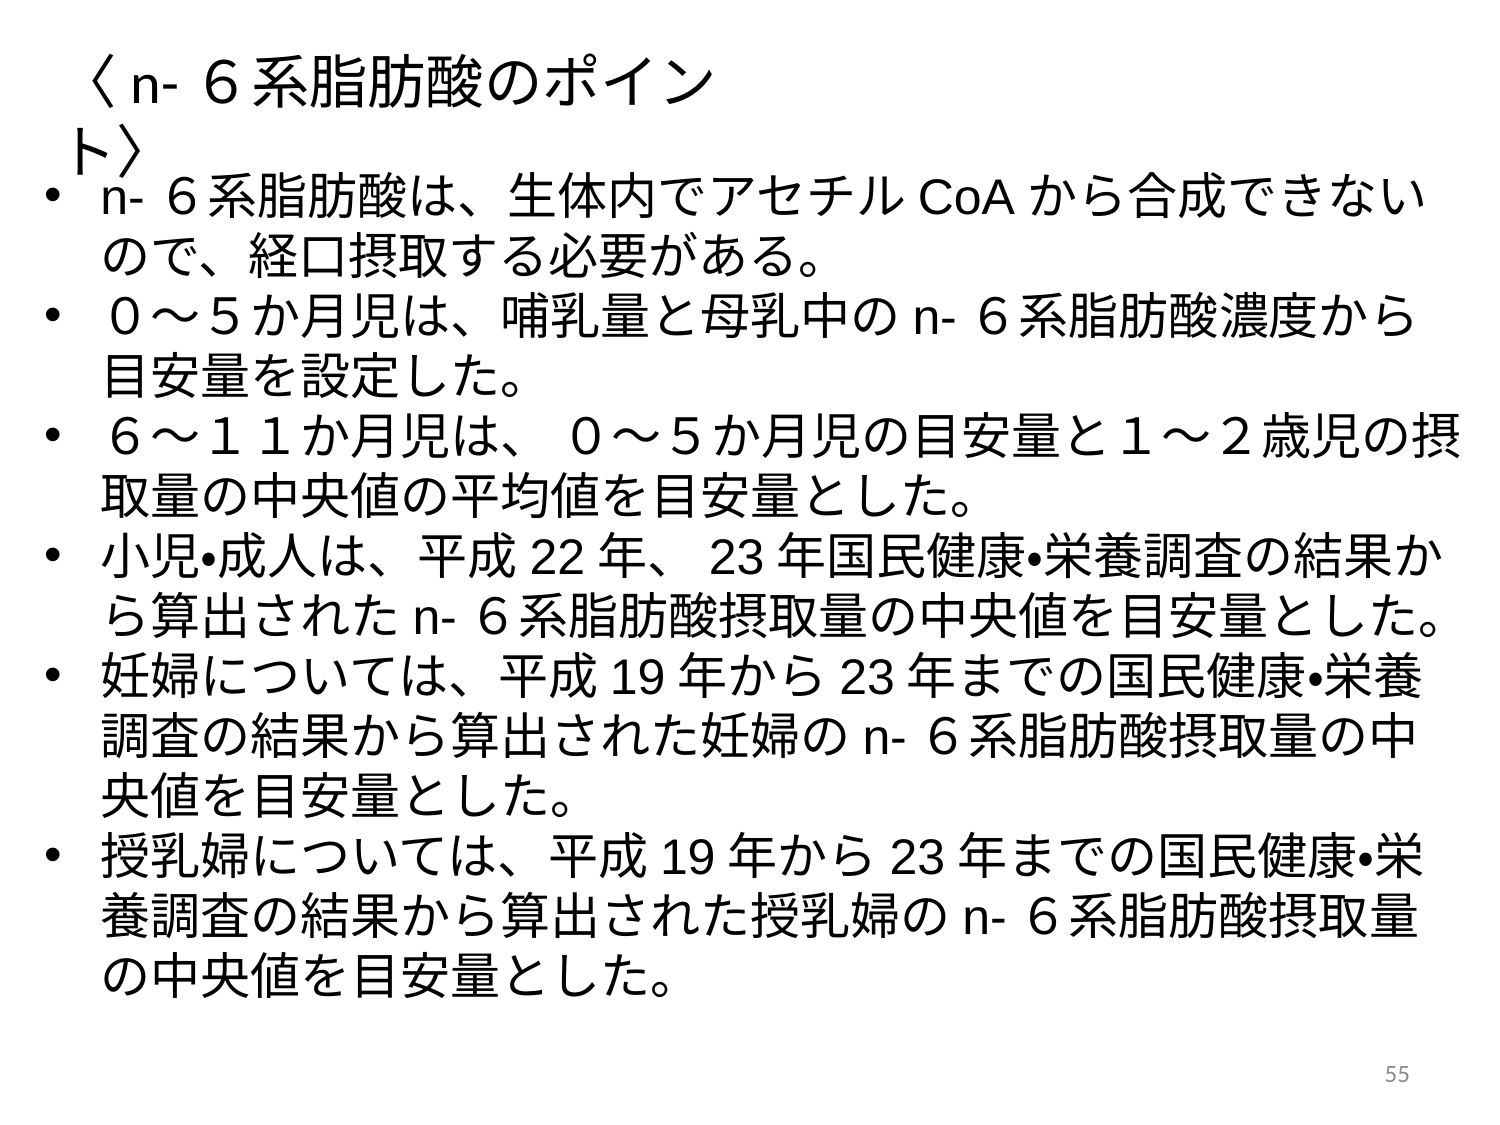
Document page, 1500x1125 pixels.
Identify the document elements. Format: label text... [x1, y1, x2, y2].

text_box [29, 114, 1483, 156]
text_box n-６系脂肪酸は、生体内でアセチルCoAから合成できないので、経口摂取する必要がある。 ０～５か月児は、哺乳量と母乳中のn-６系脂肪酸濃度から目安量を設定した。 ６～１１か月児は、 ０～５か月児の目安量と１～２歳児の摂取量の中央値の平均値を目安量とした。 小児・成人は、平成22年、23年国民健康・栄養調査の結果から算出されたn-６系脂肪酸摂取量の中央値を目安量とした。 妊婦については、平成19年から23年までの国民健康・栄養調査の結果から算出された妊婦のn-６系脂肪酸摂取量の中央値を目安量とした。 授乳婦については、平成19年から23年までの国民健康・栄養調査の結果から算出された授乳婦のn-６系脂肪酸摂取量の中央値を目安量とした。 [29, 156, 1483, 1012]
slide_number 55 [1074, 1042, 1425, 1103]
text_box 〈n-６系脂肪酸のポイント〉 [43, 38, 756, 114]
